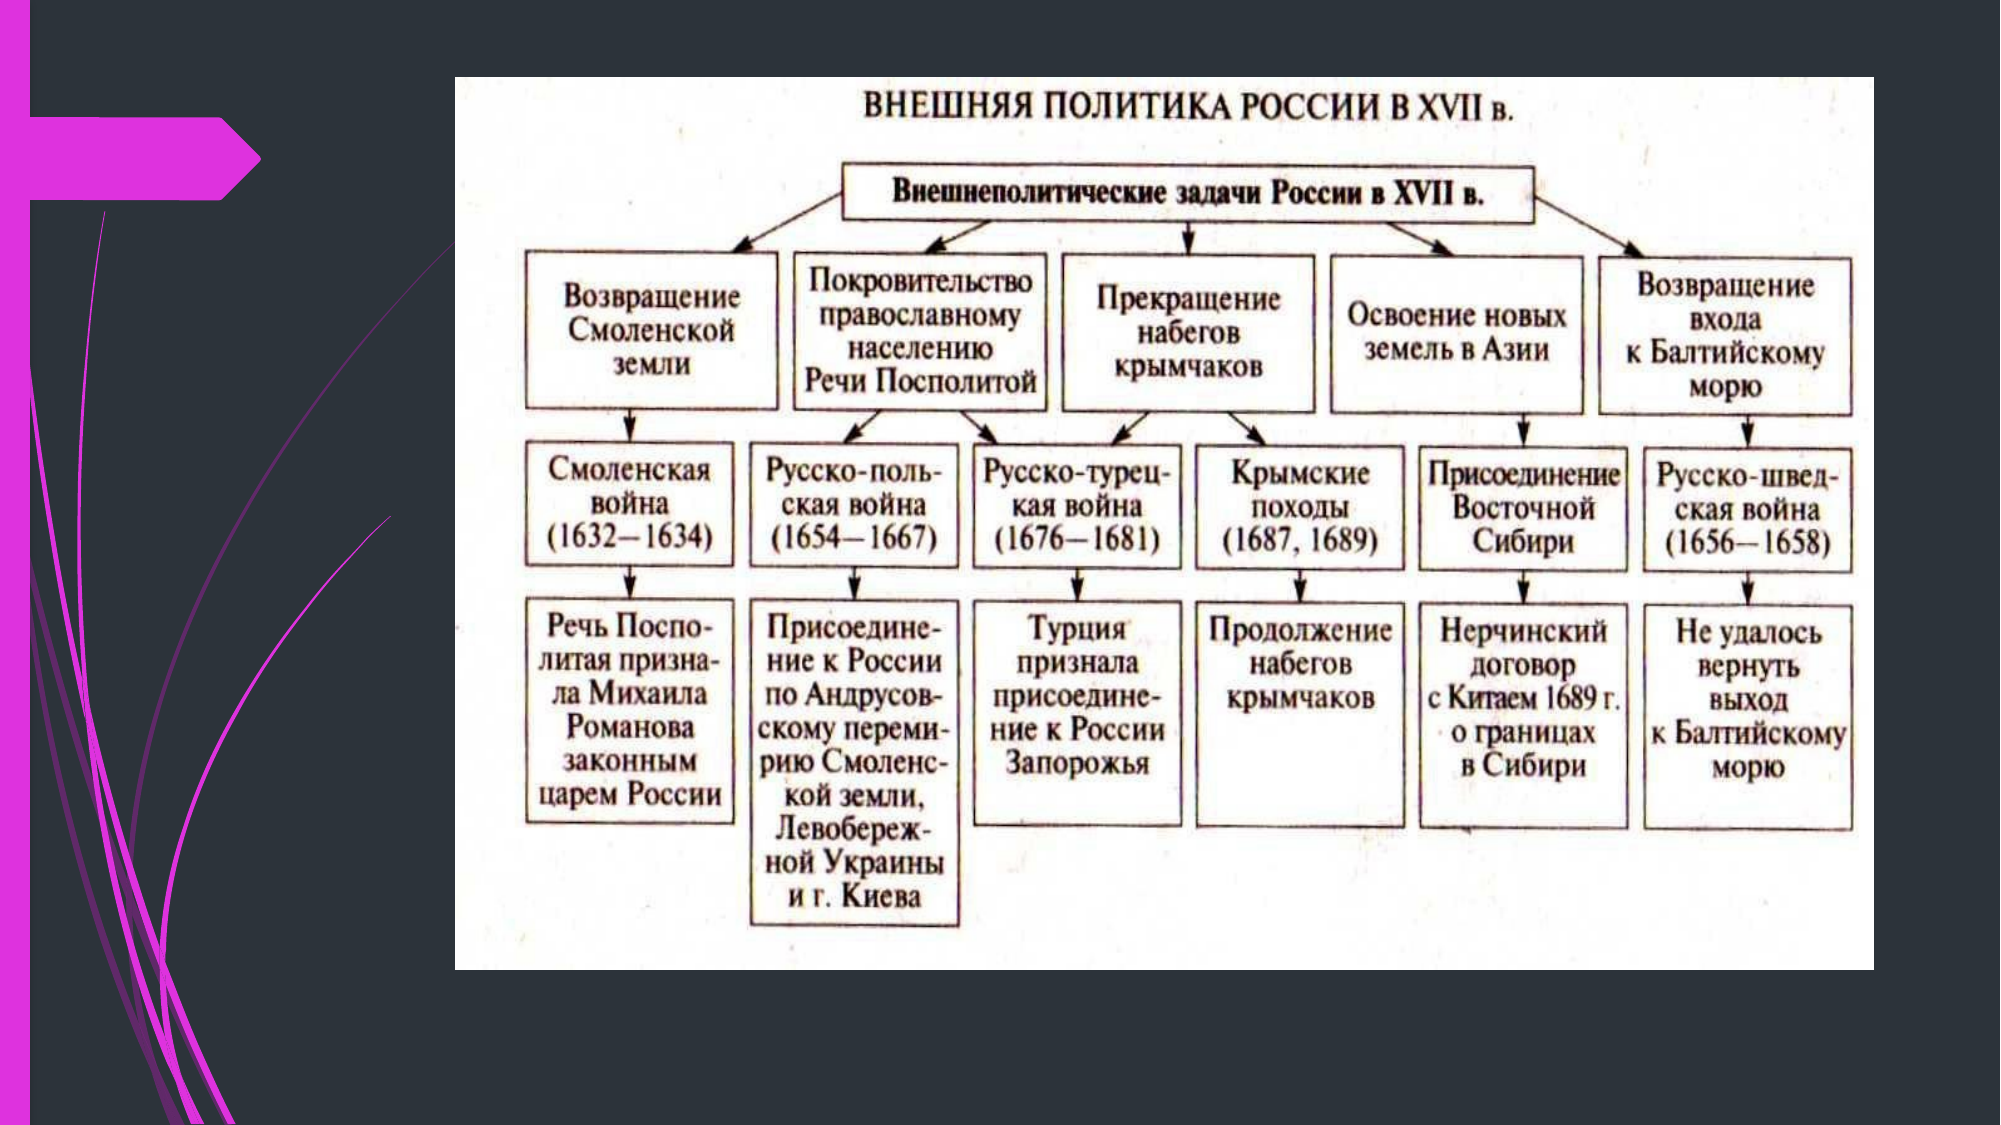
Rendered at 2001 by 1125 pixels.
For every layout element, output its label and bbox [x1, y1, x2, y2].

list [455, 77, 1874, 971]
